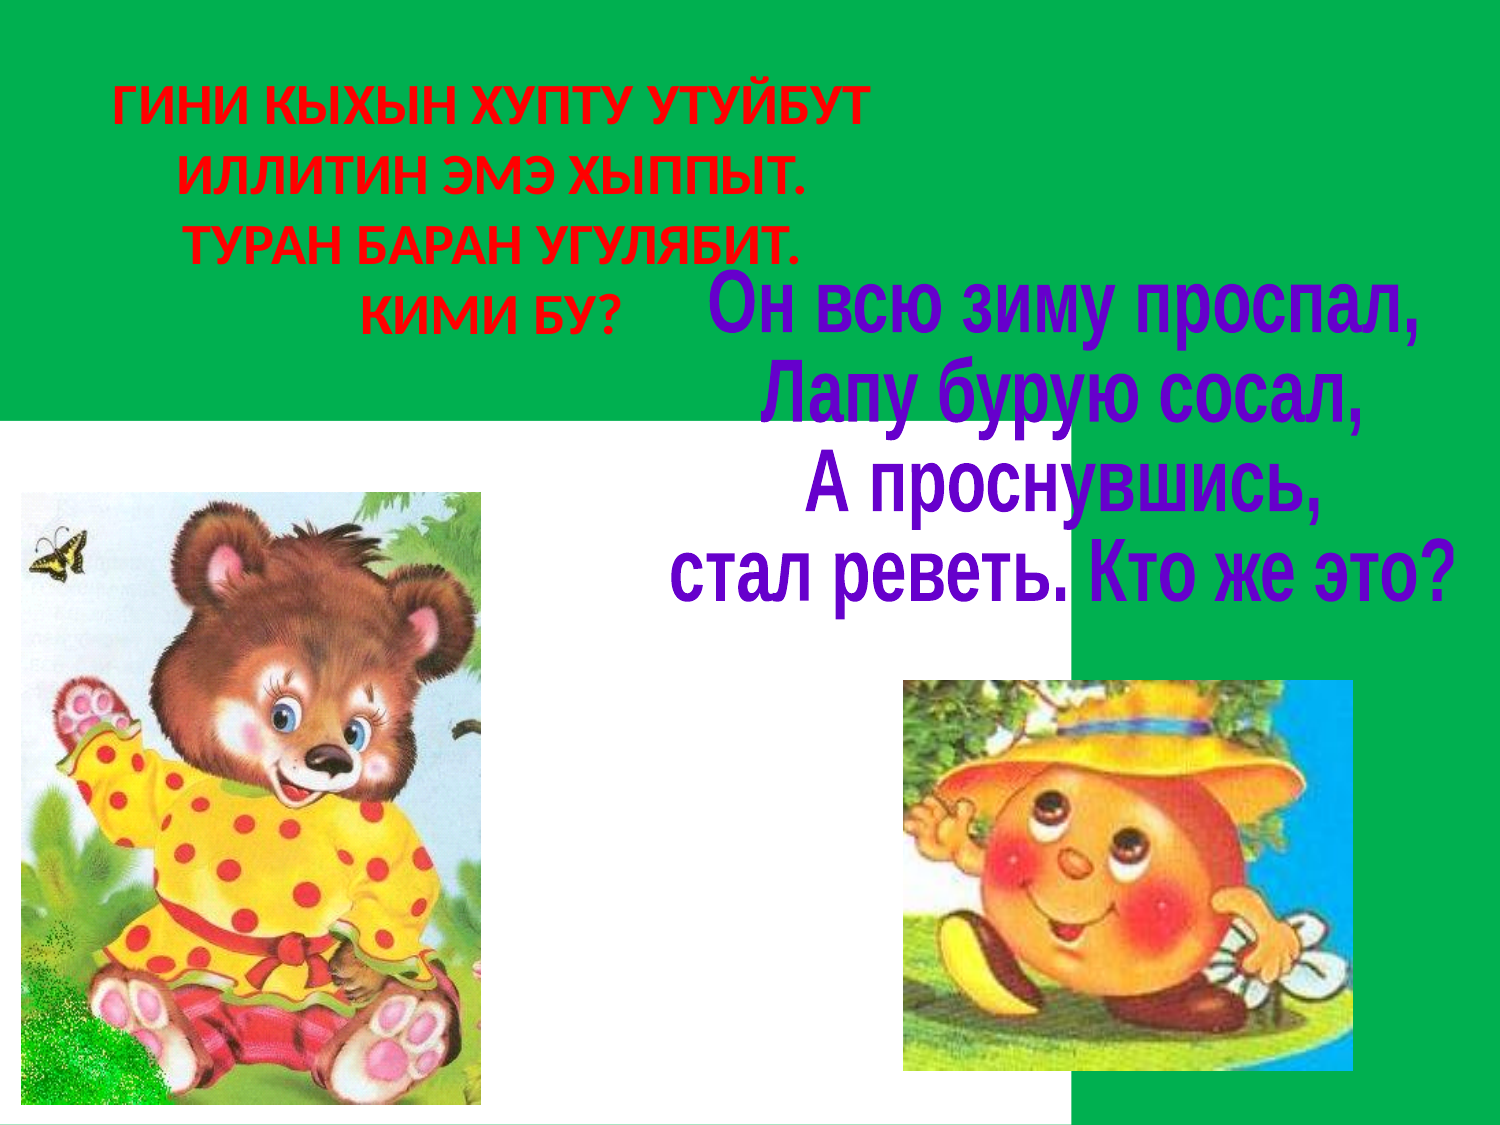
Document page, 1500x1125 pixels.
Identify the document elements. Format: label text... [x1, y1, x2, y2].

picture [20, 492, 481, 1106]
text_box [0, 394, 1072, 1125]
text_box Гини кыхын хупту утуйбут Иллитин эмэ хыппыт. Туран баран угулябит. Кими бу? [97, 58, 887, 354]
picture [903, 680, 1353, 1071]
